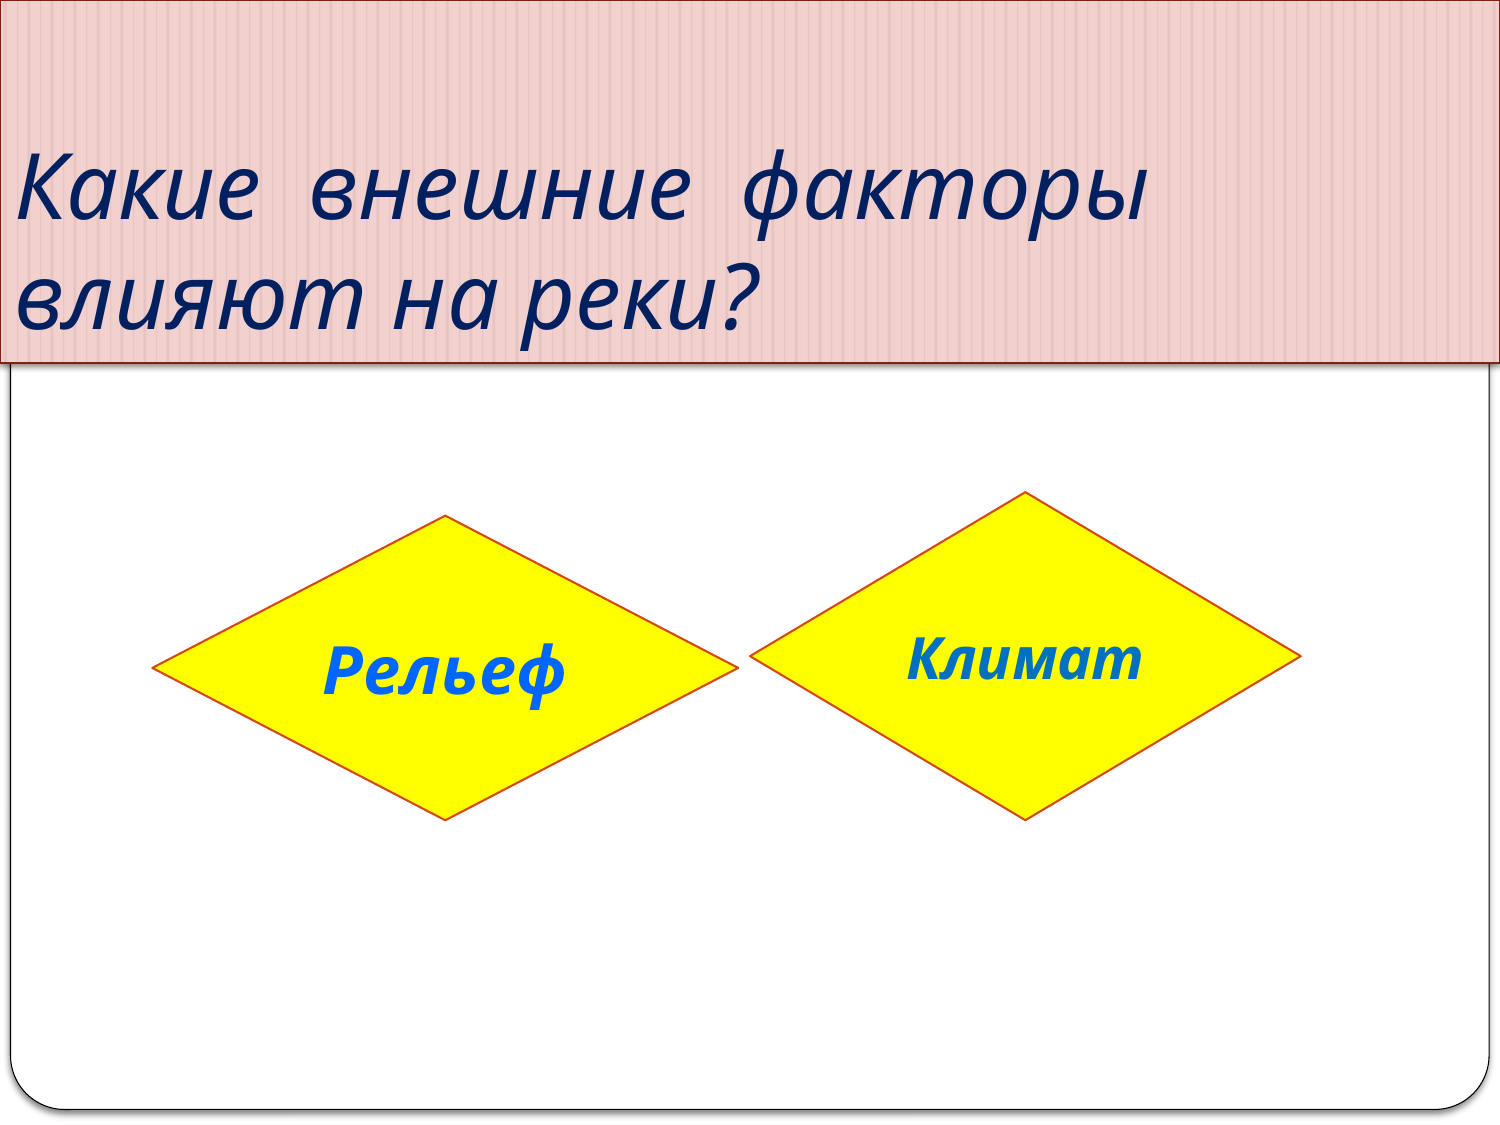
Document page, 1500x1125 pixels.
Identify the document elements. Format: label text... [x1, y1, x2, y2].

title Какие внешние факторы влияют на реки? [0, 0, 1500, 364]
text_box Климат [748, 491, 1302, 822]
text_box Рельеф [151, 514, 740, 822]
